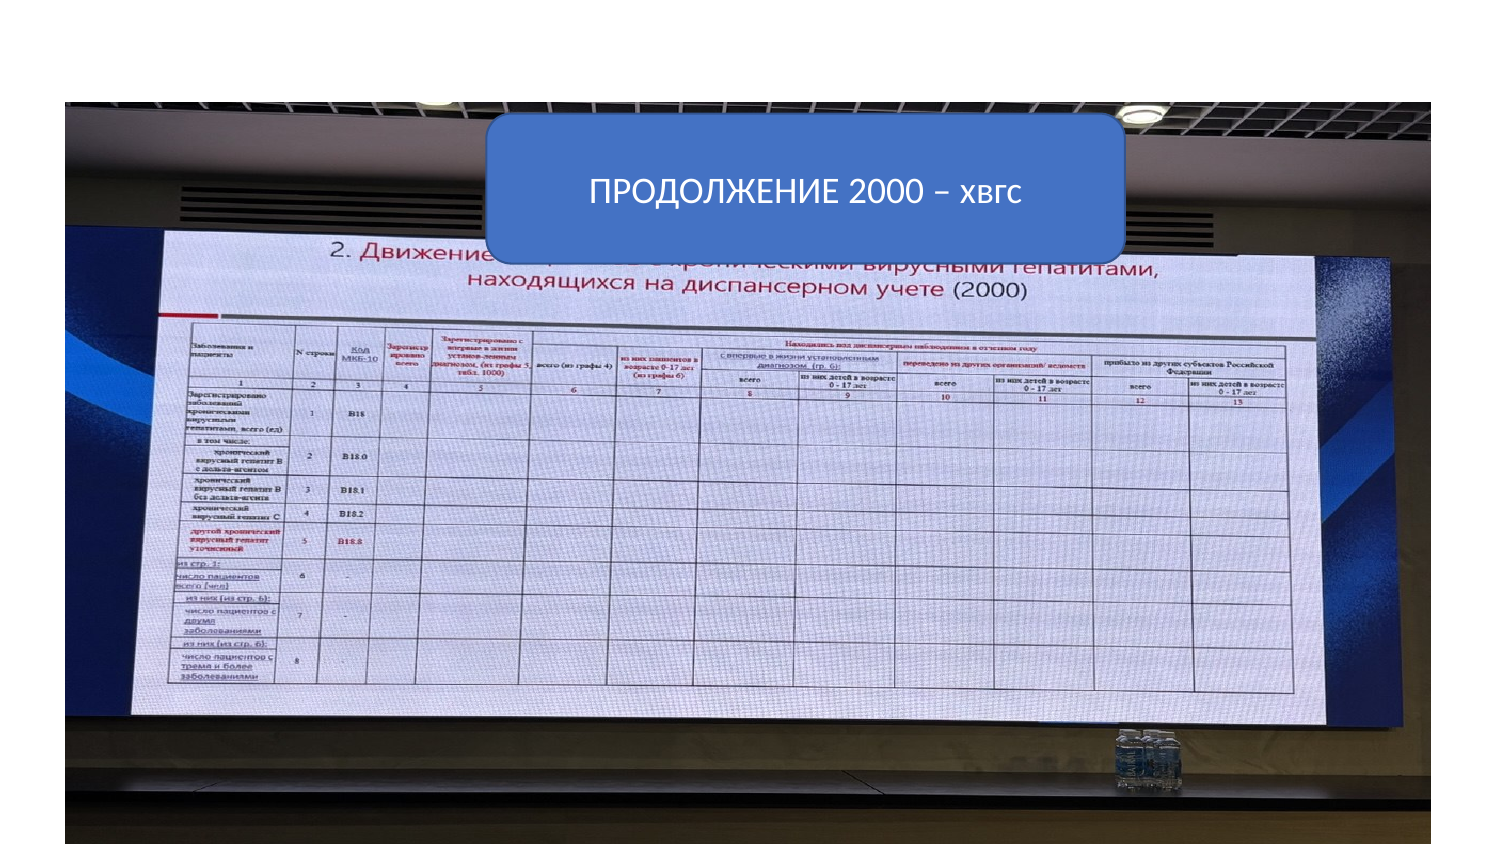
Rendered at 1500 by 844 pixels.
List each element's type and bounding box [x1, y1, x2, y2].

picture [65, 102, 1431, 844]
